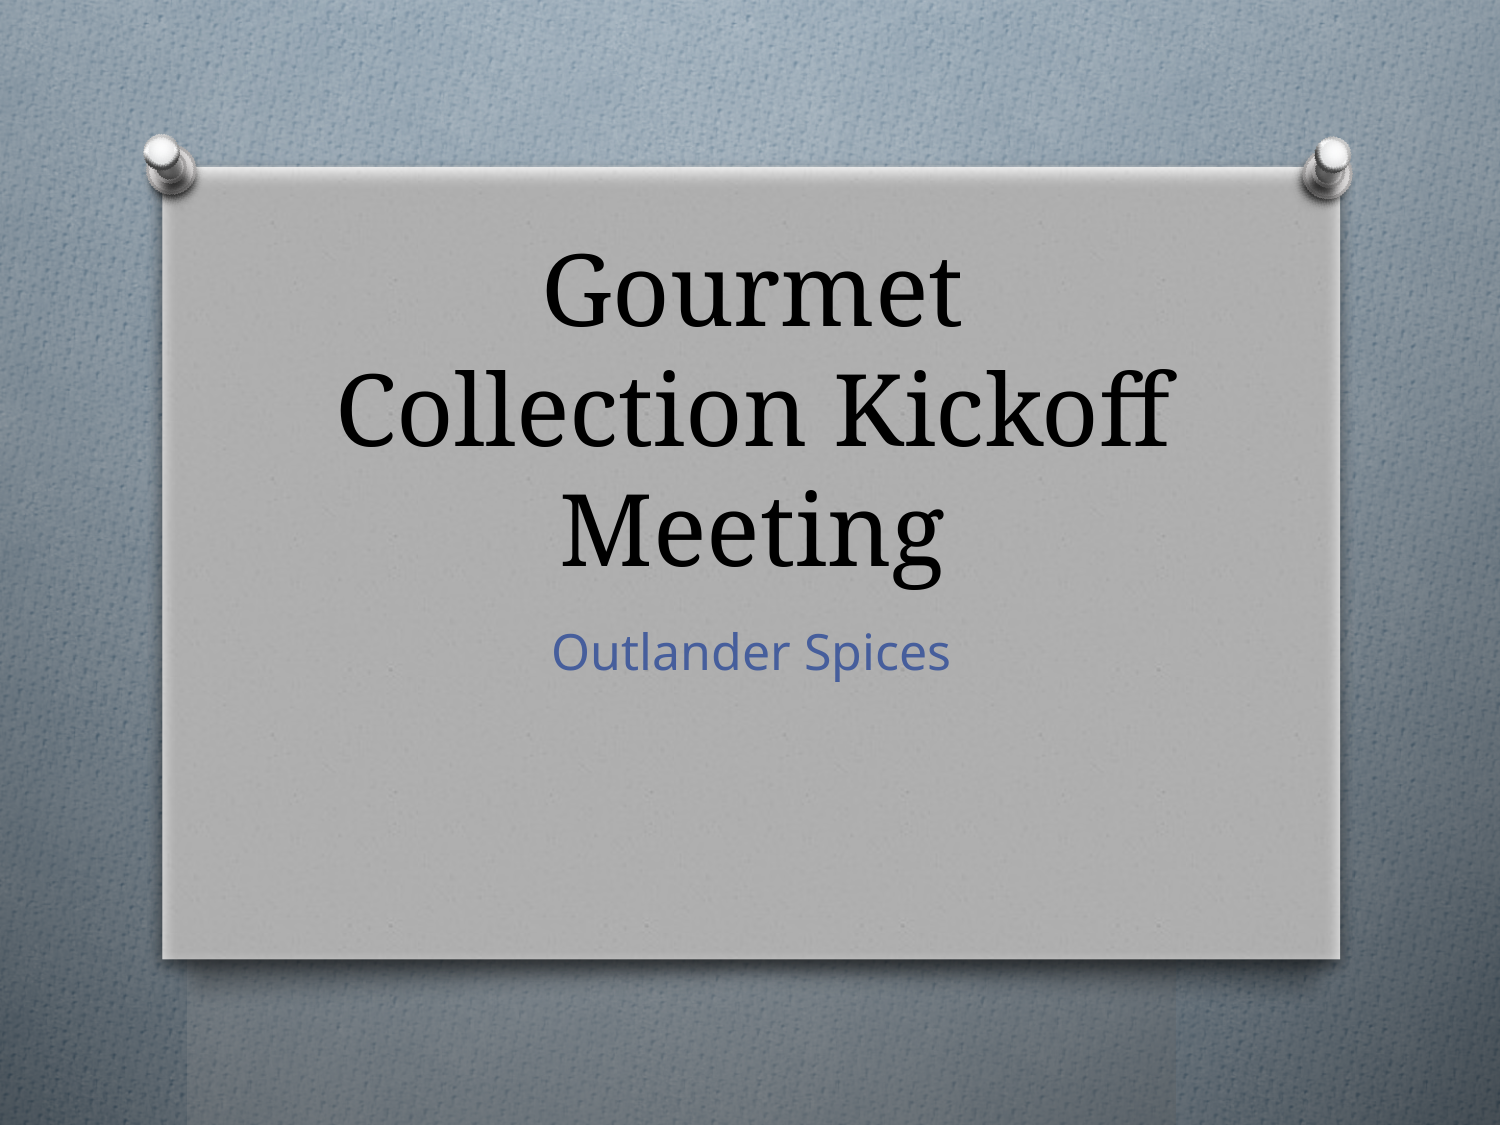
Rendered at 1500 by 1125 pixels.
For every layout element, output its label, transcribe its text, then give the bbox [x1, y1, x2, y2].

subtitle Outlander Spices [283, 612, 1221, 863]
title Gourmet Collection Kickoff Meeting [283, 294, 1223, 595]
picture [1274, 109, 1396, 230]
picture [112, 100, 235, 224]
